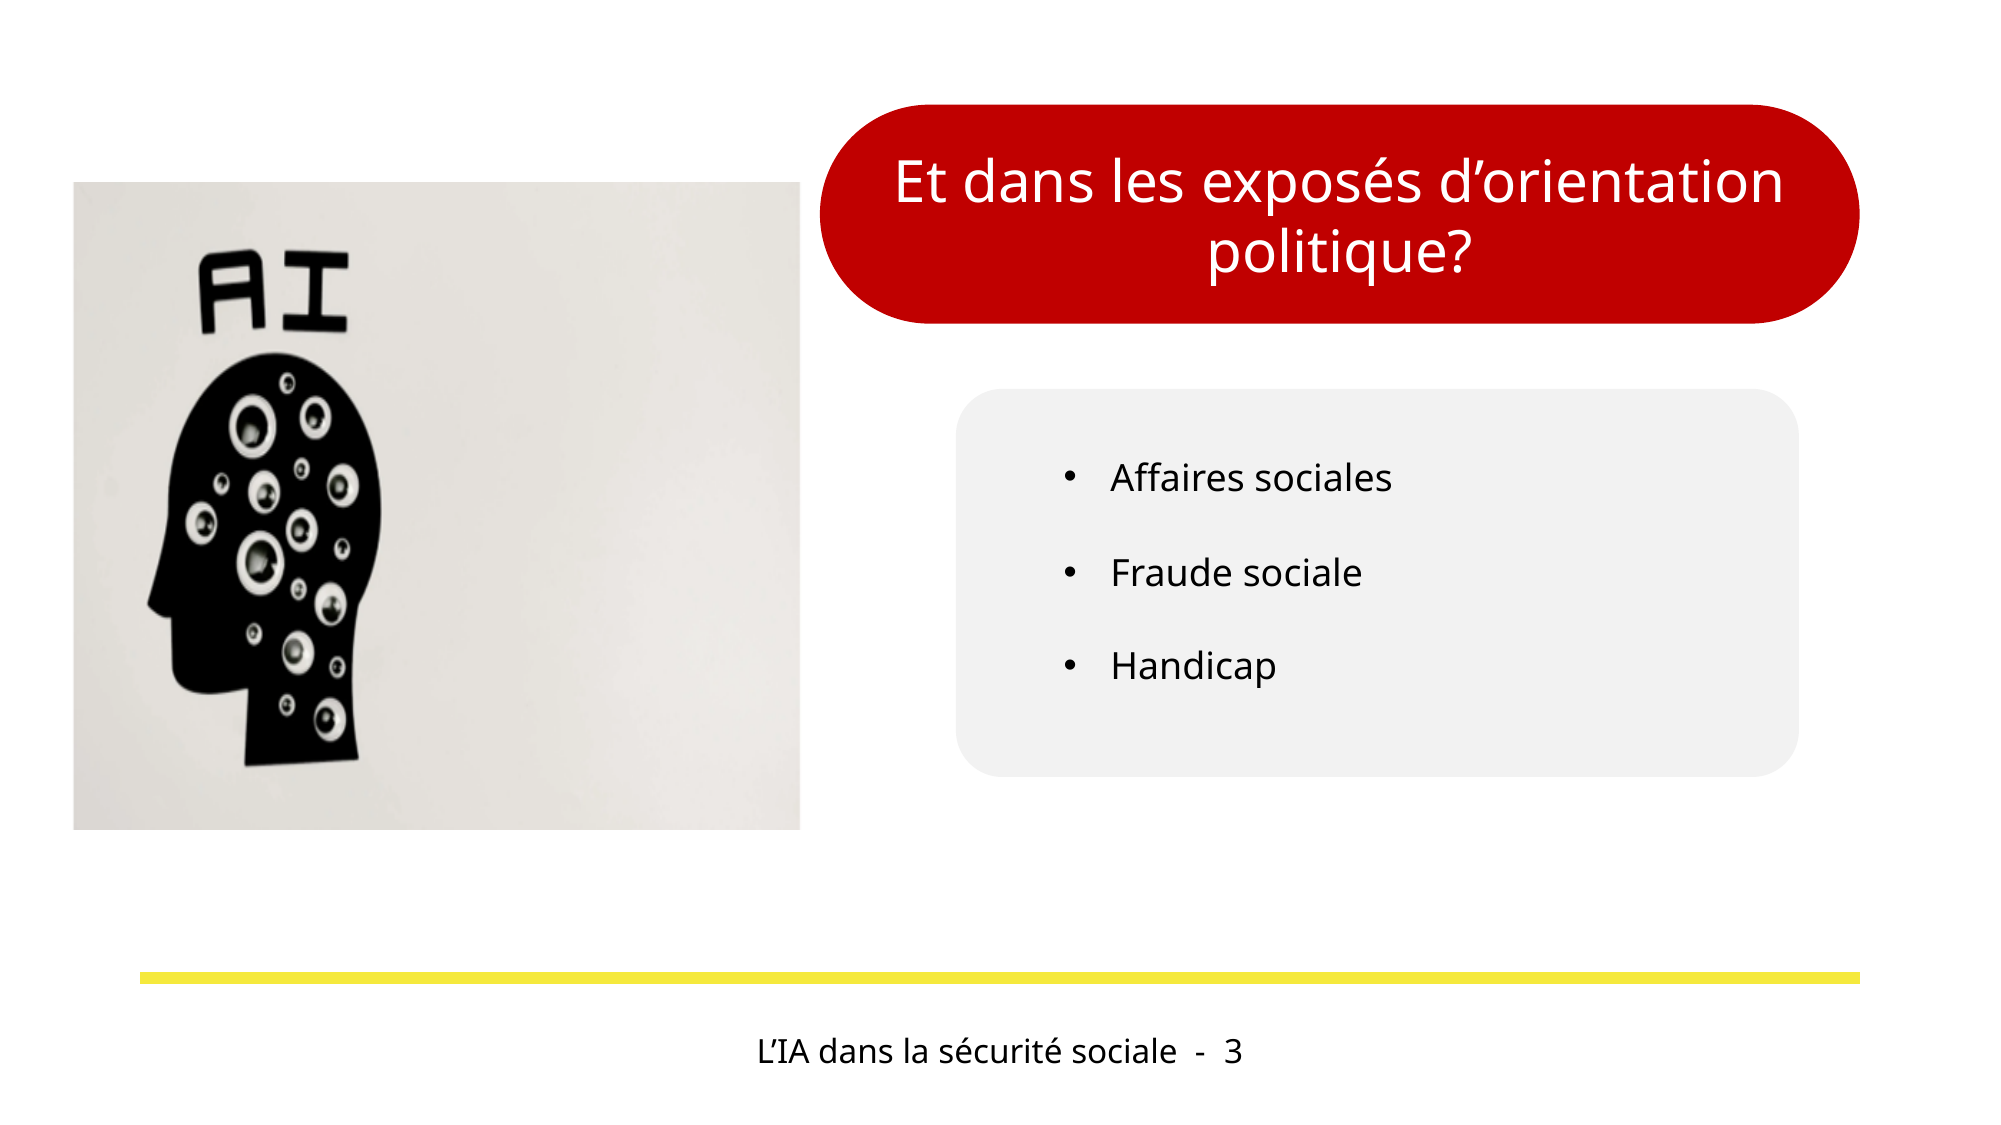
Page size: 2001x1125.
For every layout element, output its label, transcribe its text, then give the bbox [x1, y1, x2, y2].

picture [71, 182, 803, 830]
text_box Fraude sociale [1048, 540, 1783, 602]
text_box Et dans les exposés d’orientation politique? [819, 104, 1860, 324]
text_box [954, 387, 1800, 779]
text_box Affaires sociales [1048, 445, 2000, 507]
text_box Handicap [1048, 633, 1707, 695]
footer L’IA dans la sécurité sociale - 3 [662, 1042, 1338, 1103]
